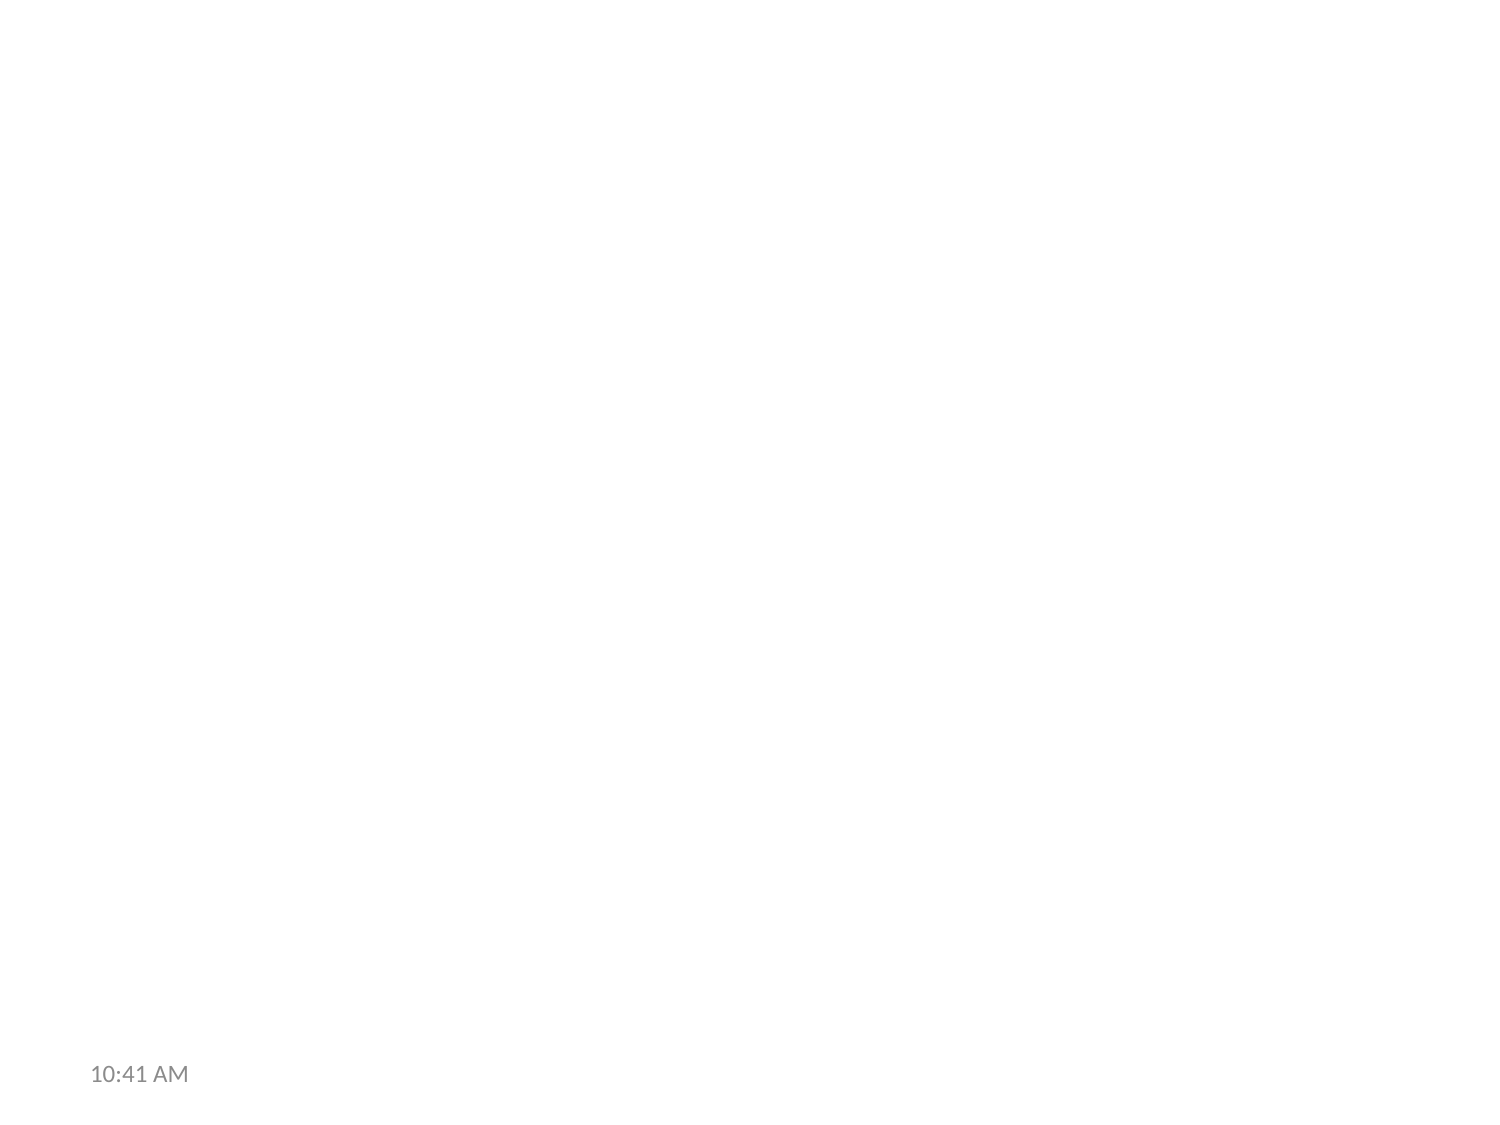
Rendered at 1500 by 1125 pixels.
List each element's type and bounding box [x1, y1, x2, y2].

slide_number [75, 1042, 425, 1103]
